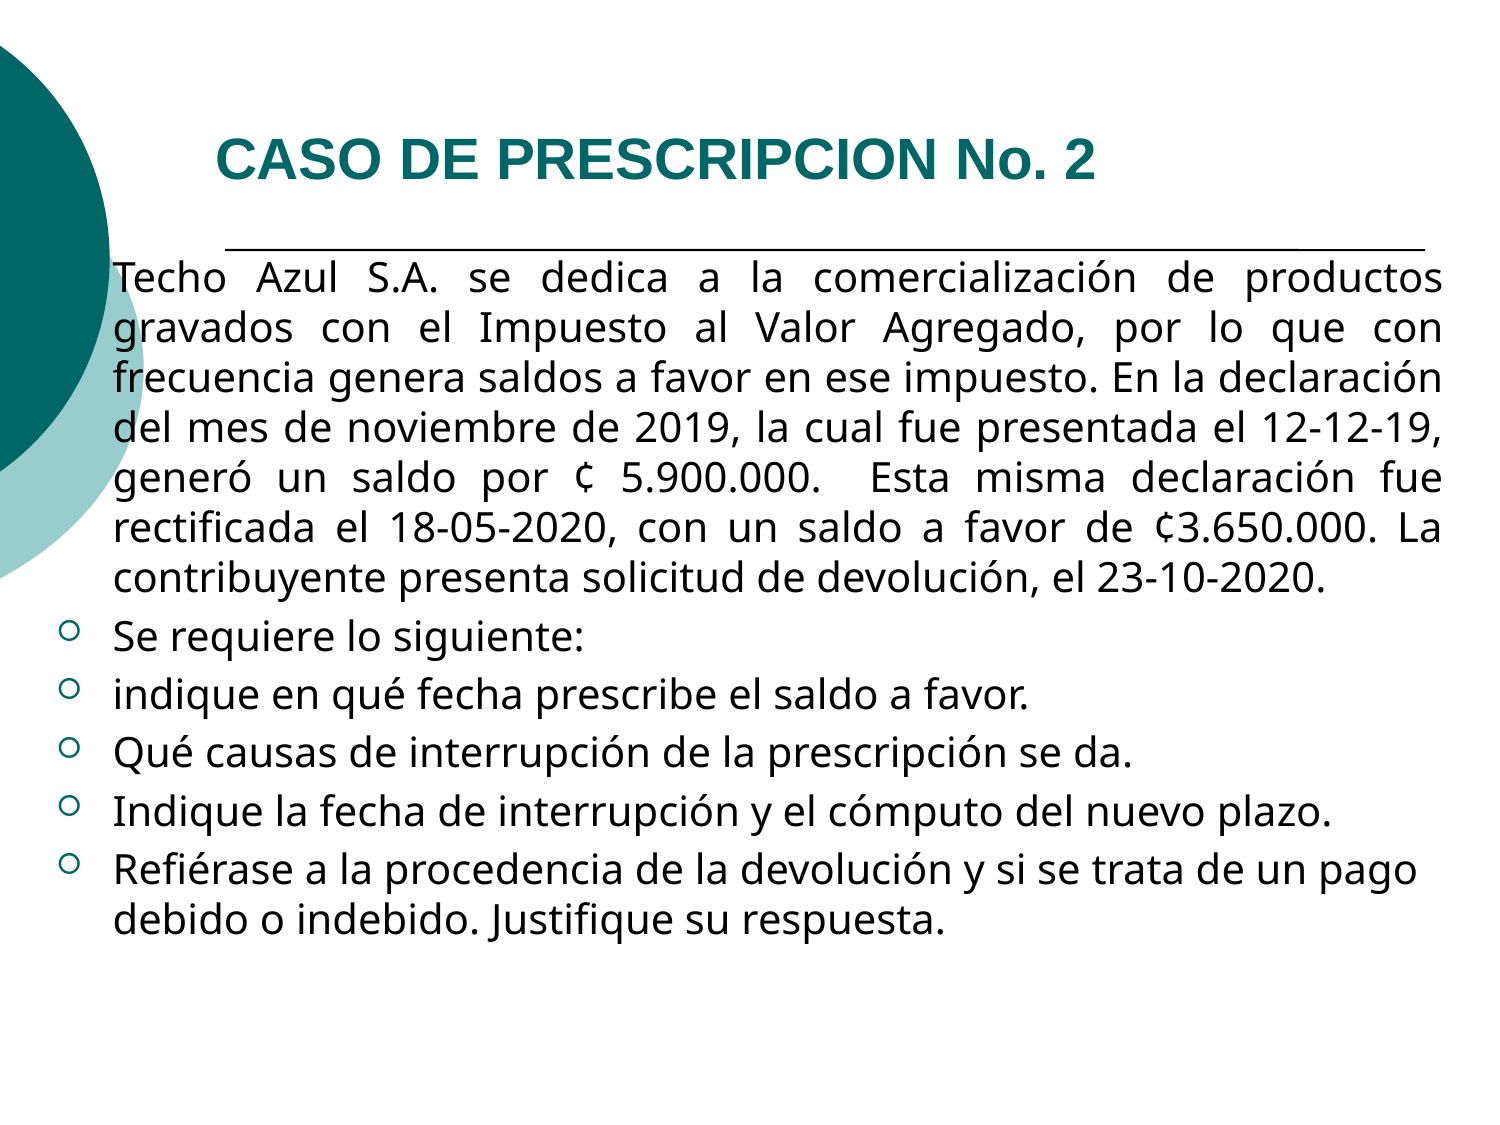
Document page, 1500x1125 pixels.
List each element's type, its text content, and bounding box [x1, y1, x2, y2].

list Techo Azul S.A. se dedica a la comercialización de productos gravados con el Impuesto al Valor Agregado, por lo que con frecuencia genera saldos a favor en ese impuesto. En la declaración del mes de noviembre de 2019, la cual fue presentada el 12-12-19, generó un saldo por ¢ 5.900.000. Esta misma declaración fue rectificada el 18-05-2020, con un saldo a favor de ¢3.650.000. La contribuyente presenta solicitud de devolución, el 23-10-2020. Se requiere lo siguiente: indique en qué fecha prescribe el saldo a favor. Qué causas de interrupción de la prescripción se da. Indique la fecha de interrupción y el cómputo del nuevo plazo. Refiérase a la procedencia de la devolución y si se trata de un pago debido o indebido. Justifique su respuesta. [40, 243, 1460, 1051]
title CASO DE PRESCRIPCION No. 2 [49, 62, 1413, 243]
